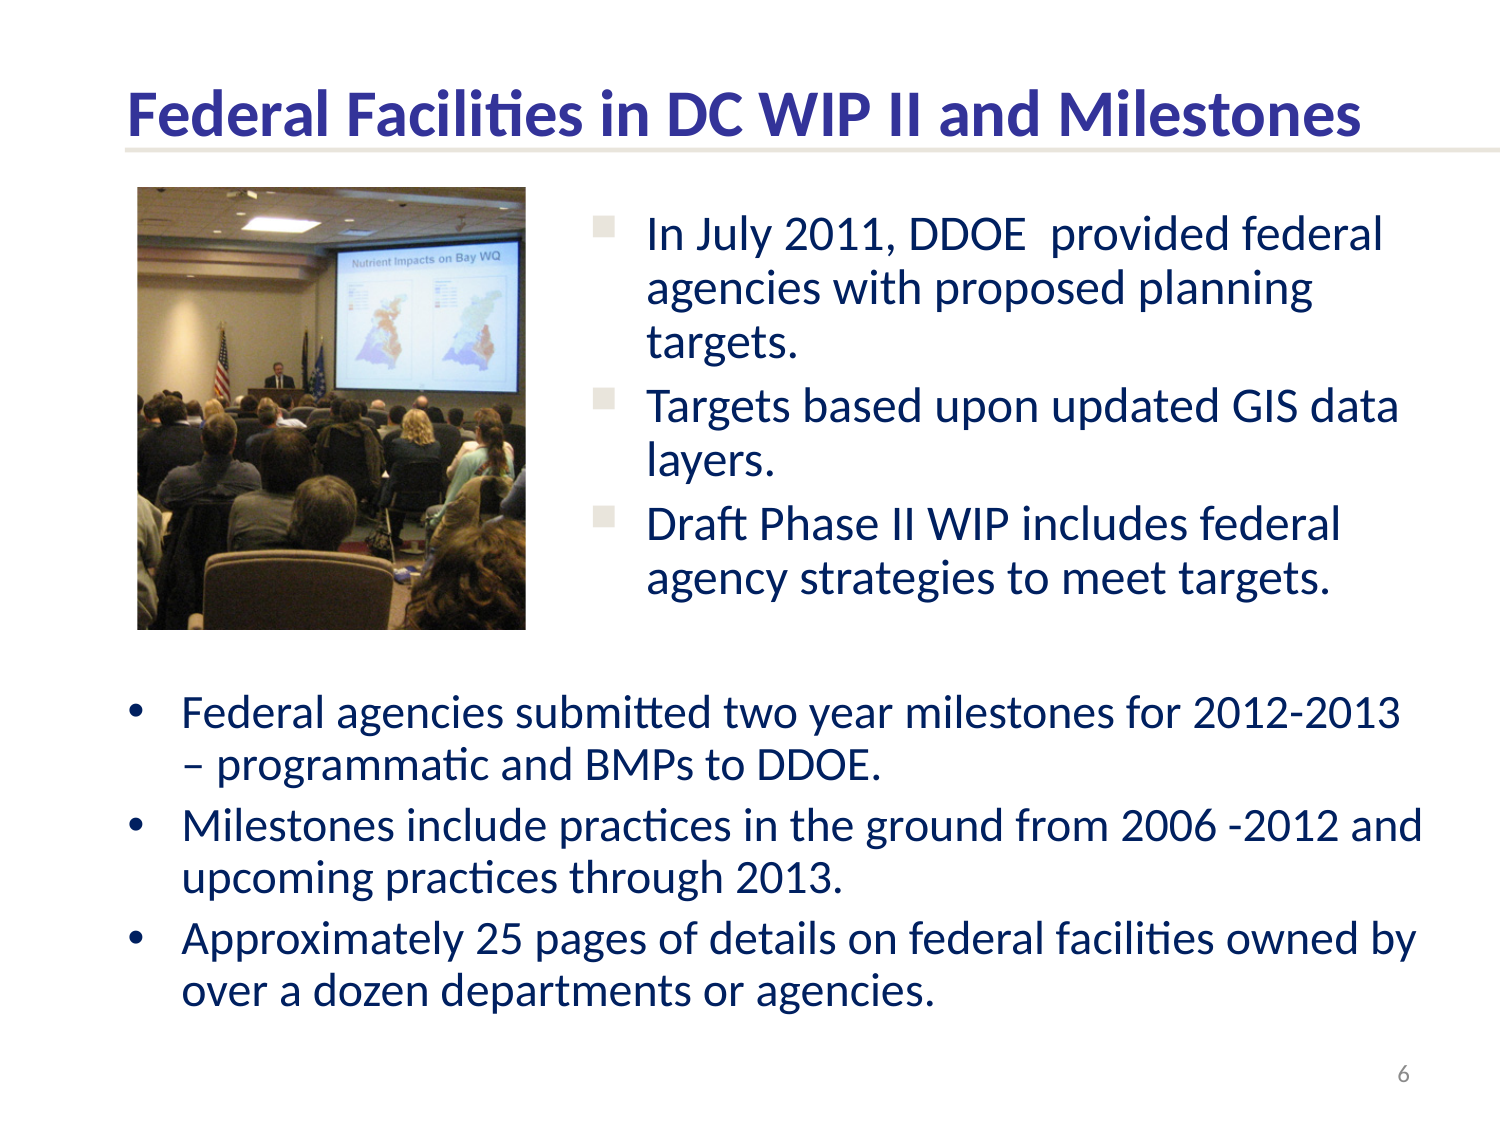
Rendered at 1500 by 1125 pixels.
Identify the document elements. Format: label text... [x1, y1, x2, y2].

text_box Federal Facilities in DC WIP II and Milestones [112, 62, 1450, 158]
text_box In July 2011, DDOE provided federal agencies with proposed planning targets. Targets based upon updated GIS data layers. Draft Phase II WIP includes federal agency strategies to meet targets. [575, 199, 1425, 500]
picture [137, 187, 526, 630]
slide_number 6 [1074, 1042, 1425, 1103]
list Federal agencies submitted two year milestones for 2012-2013 – programmatic and BMPs to DDOE. Milestones include practices in the ground from 2006 -2012 and upcoming practices through 2013. Approximately 25 pages of details on federal facilities owned by over a dozen departments or agencies. [112, 612, 1450, 1025]
